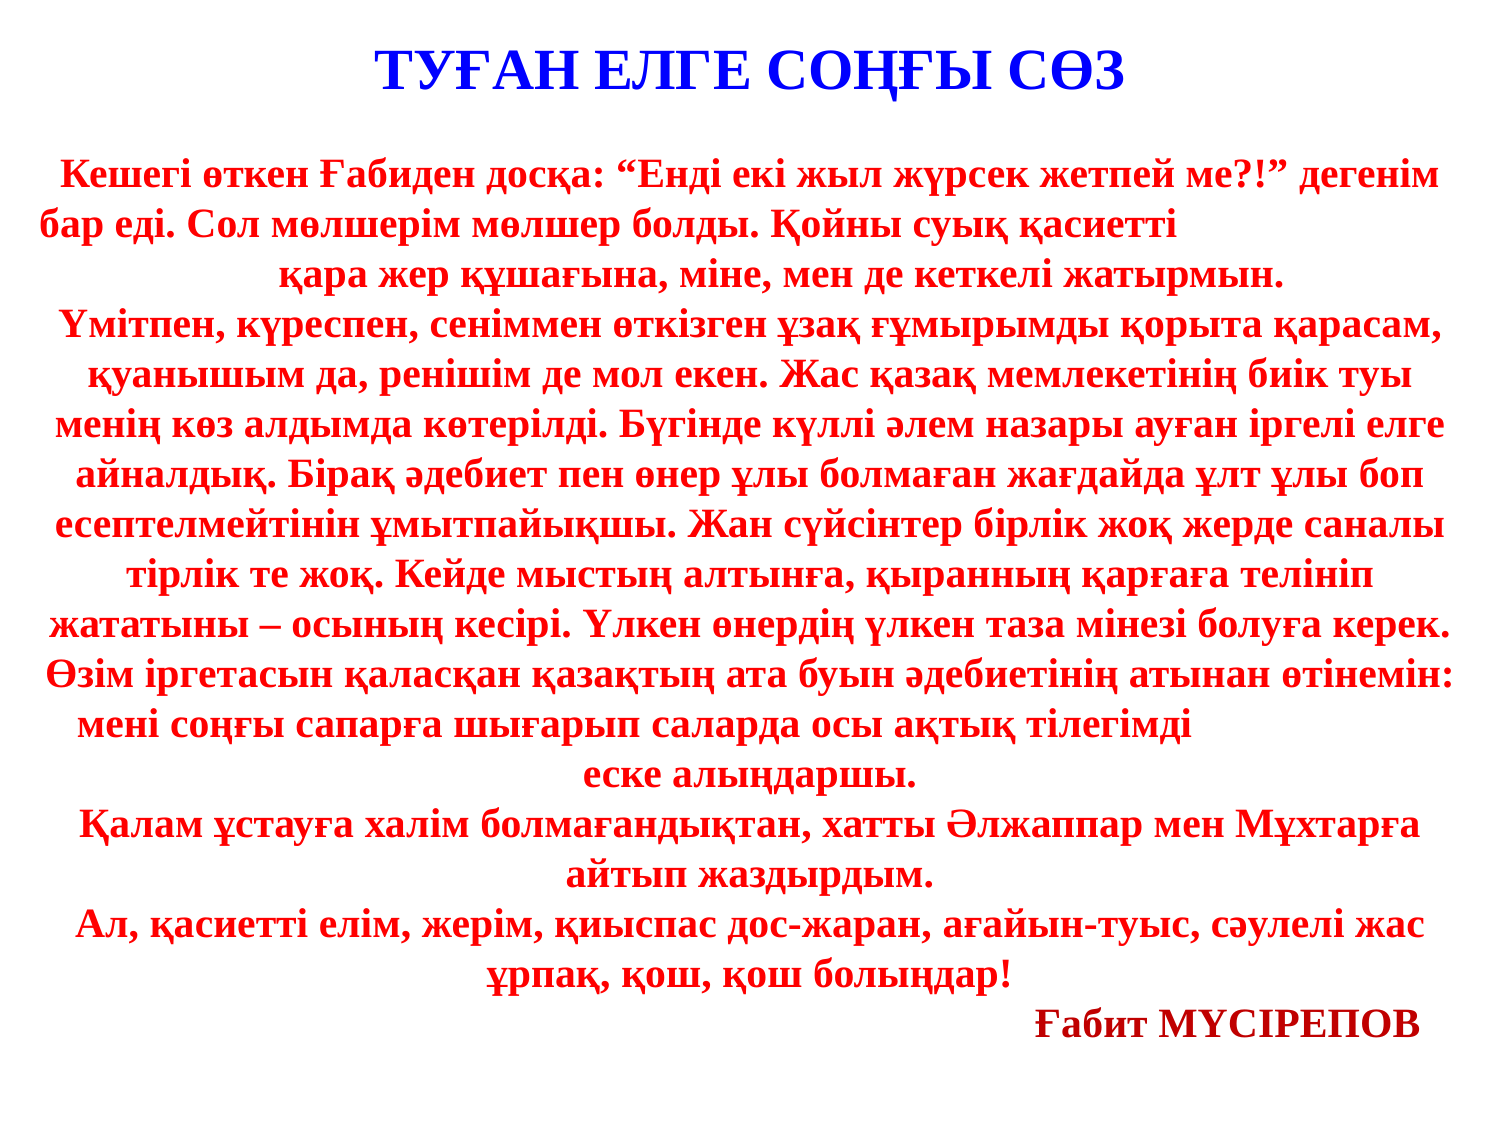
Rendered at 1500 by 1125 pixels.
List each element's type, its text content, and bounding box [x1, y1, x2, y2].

text_box ТУҒАН ЕЛГЕ СОҢҒЫ СӨЗ Кешегi өткен Ғабиден досқа: “Ендi екi жыл жүрсек жетпей ме?!” дегенiм бар едi. Сол мөлшерiм мөлшер болды. Қойны суық қасиеттi қара жер құшағына, мiне, мен де кеткелi жатырмын. Үмiтпен, күреспен, сенiммен өткiзген ұзақ ғұмырымды қорыта қарасам, қуанышым да, ренiшiм де мол екен. Жас қазақ мемлекетiнiң биiк туы менiң көз алдымда көтерiлдi. Бүгiнде күллi әлем назары ауған iргелi елге айналдық. Бiрақ әдебиет пен өнер ұлы болмаған жағдайда ұлт ұлы боп есептелмейтiнiн ұмытпайықшы. Жан сүйсiнтер бiрлiк жоқ жерде саналы тiрлiк те жоқ. Кейде мыстың алтынға, қыранның қарғаға телiнiп жататыны – осының кесiрi. Үлкен өнердiң үлкен таза мiнезi болуға керек. Өзiм iргетасын қаласқан қазақтың ата буын әдебиетiнiң атынан өтiнемiн: менi соңғы сапарға шығарып саларда осы ақтық тiлегiмдi еске алыңдаршы. Қалам ұстауға халiм болмағандықтан, хатты Әлжаппар мен Мұхтарға айтып жаздырдым. Ал, қасиеттi елiм, жерiм, қиыспас дос-жаран, ағайын-туыс, сәулелi жас ұрпақ, қош, қош болыңдар! Ғабит МҮСІРЕПОВ [23, 23, 1477, 1099]
